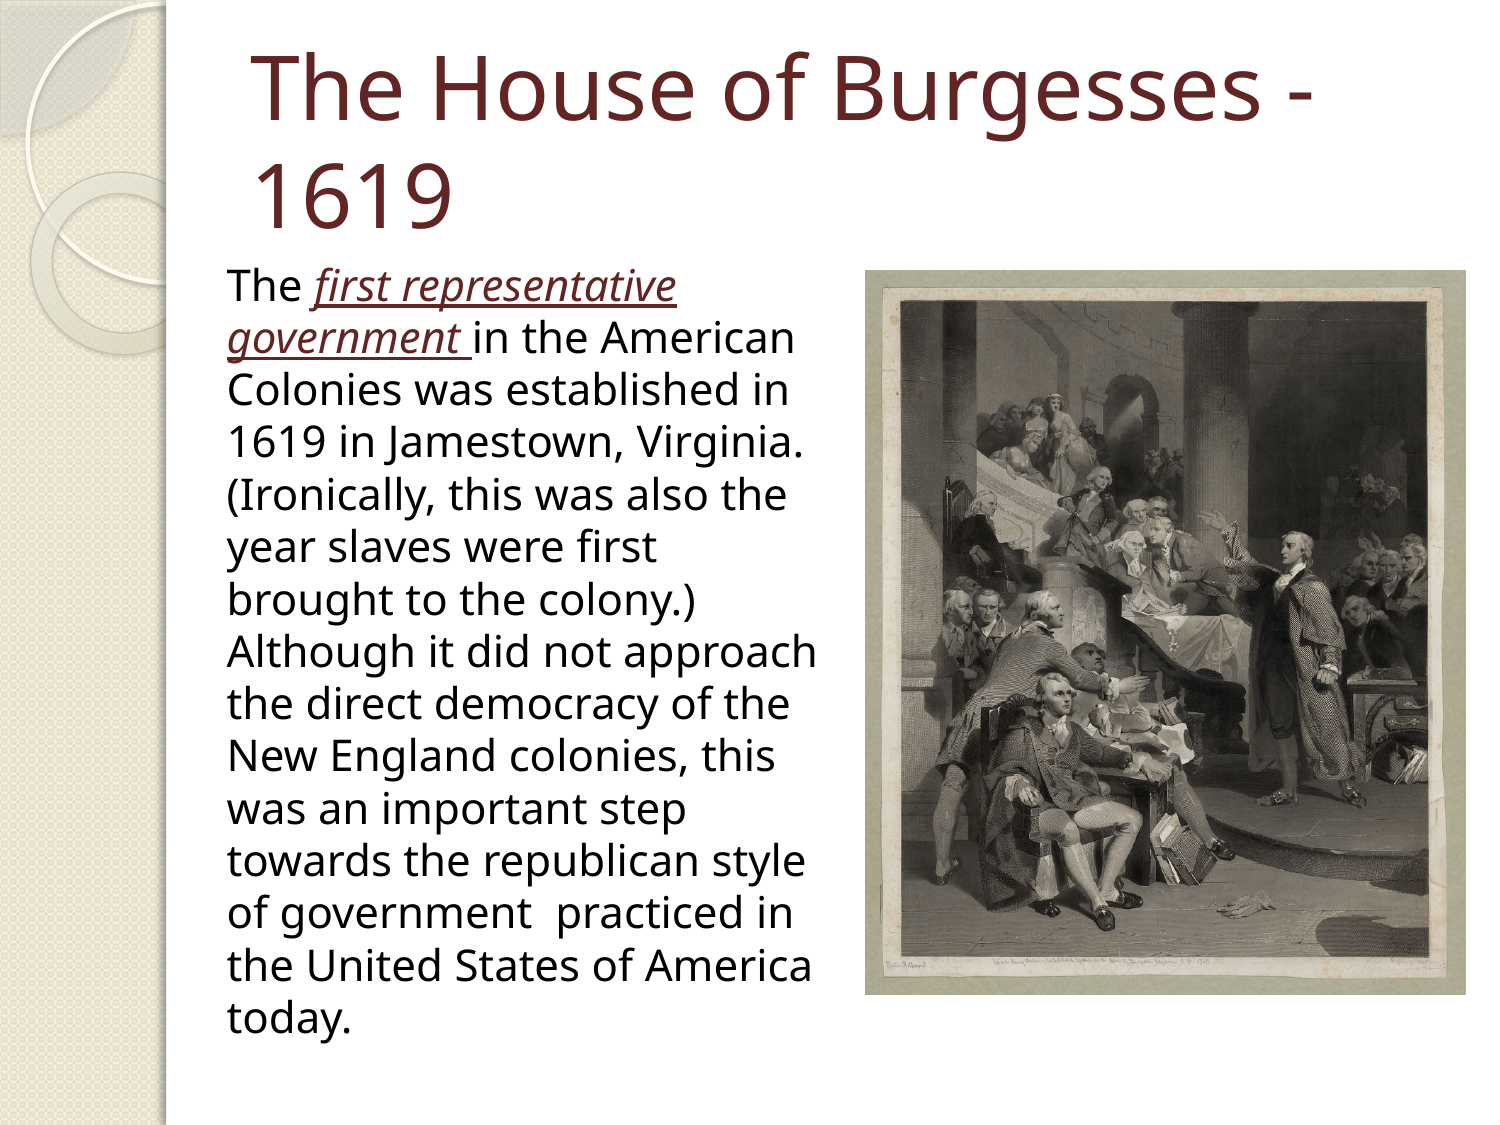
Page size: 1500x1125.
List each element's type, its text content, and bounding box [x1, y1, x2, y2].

list The first representative government in the American Colonies was established in 1619 in Jamestown, Virginia. (Ironically, this was also the year slaves were first brought to the colony.) Although it did not approach the direct democracy of the New England colonies, this was an important step towards the republican style of government practiced in the United States of America today. [200, 249, 836, 1063]
title The House of Burgesses - 1619 [235, 45, 1466, 233]
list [865, 270, 1466, 996]
